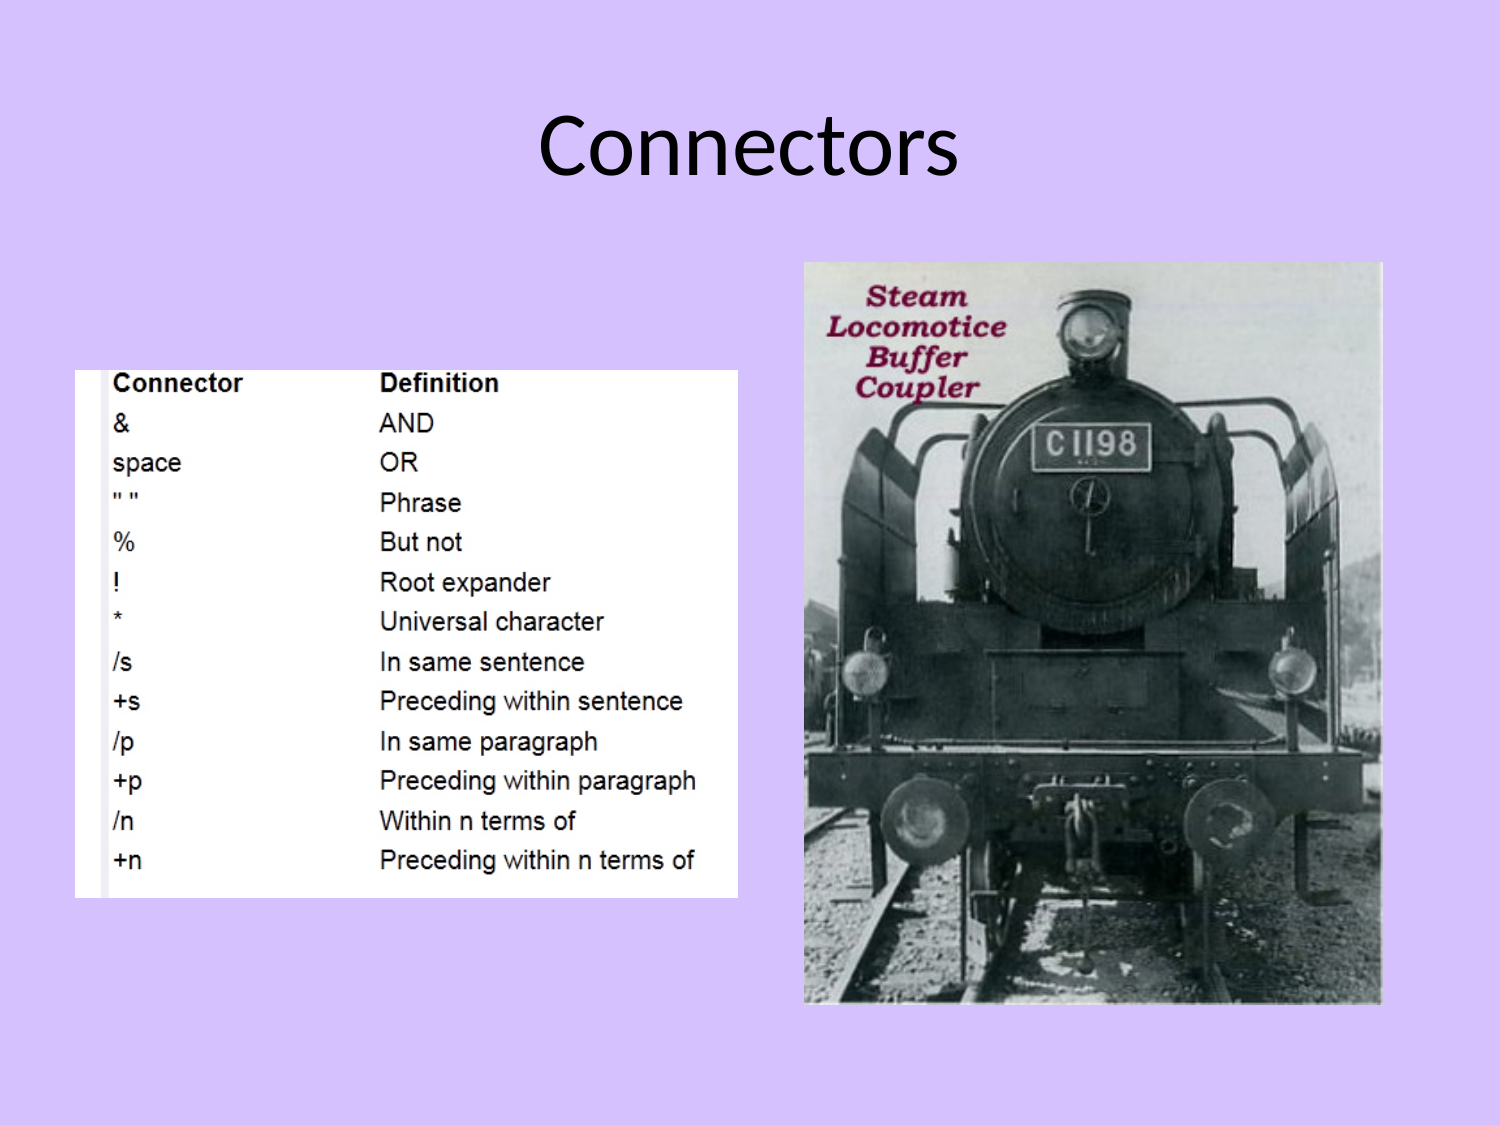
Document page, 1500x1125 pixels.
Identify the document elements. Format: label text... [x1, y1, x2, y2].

title Connectors [75, 45, 1425, 233]
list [804, 262, 1384, 1006]
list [74, 369, 738, 898]
